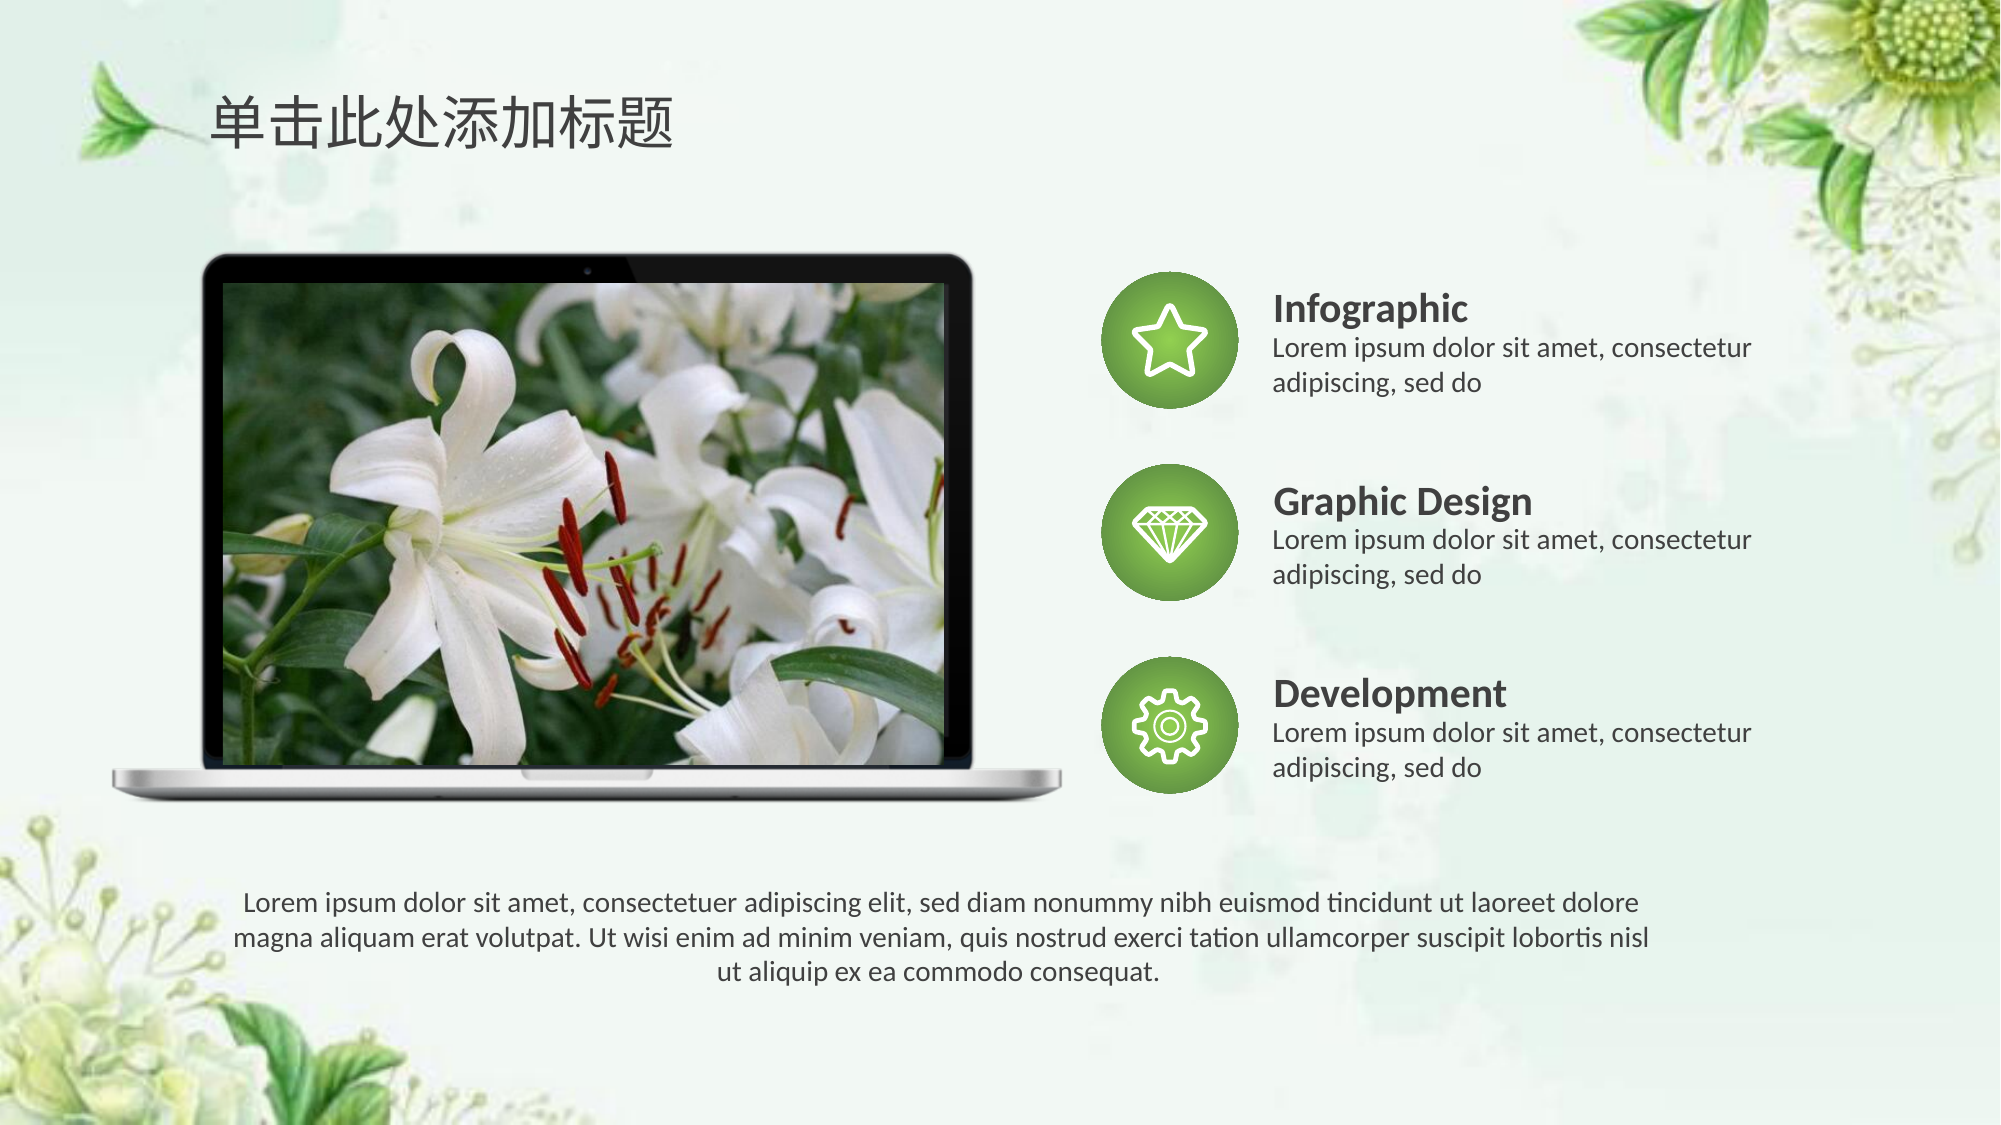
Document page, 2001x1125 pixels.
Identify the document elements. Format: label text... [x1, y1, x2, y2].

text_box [1101, 656, 1239, 794]
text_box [1257, 273, 1894, 407]
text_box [1257, 658, 1894, 792]
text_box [1257, 465, 1894, 599]
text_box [1101, 271, 1239, 409]
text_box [1101, 464, 1239, 601]
picture [0, 0, 2001, 1125]
text_box Lorem ipsum dolor sit amet, consectetuer adipiscing elit, sed diam nonummy nibh euismod tincidunt ut laoreet dolore magna aliquam erat volutpat. Ut wisi enim ad minim veniam, quis nostrud exerci tation ullamcorper suscipit lobortis nisl ut aliquip ex ea commodo consequat. [206, 875, 1678, 996]
text_box 单击此处添加标题 [194, 79, 690, 164]
